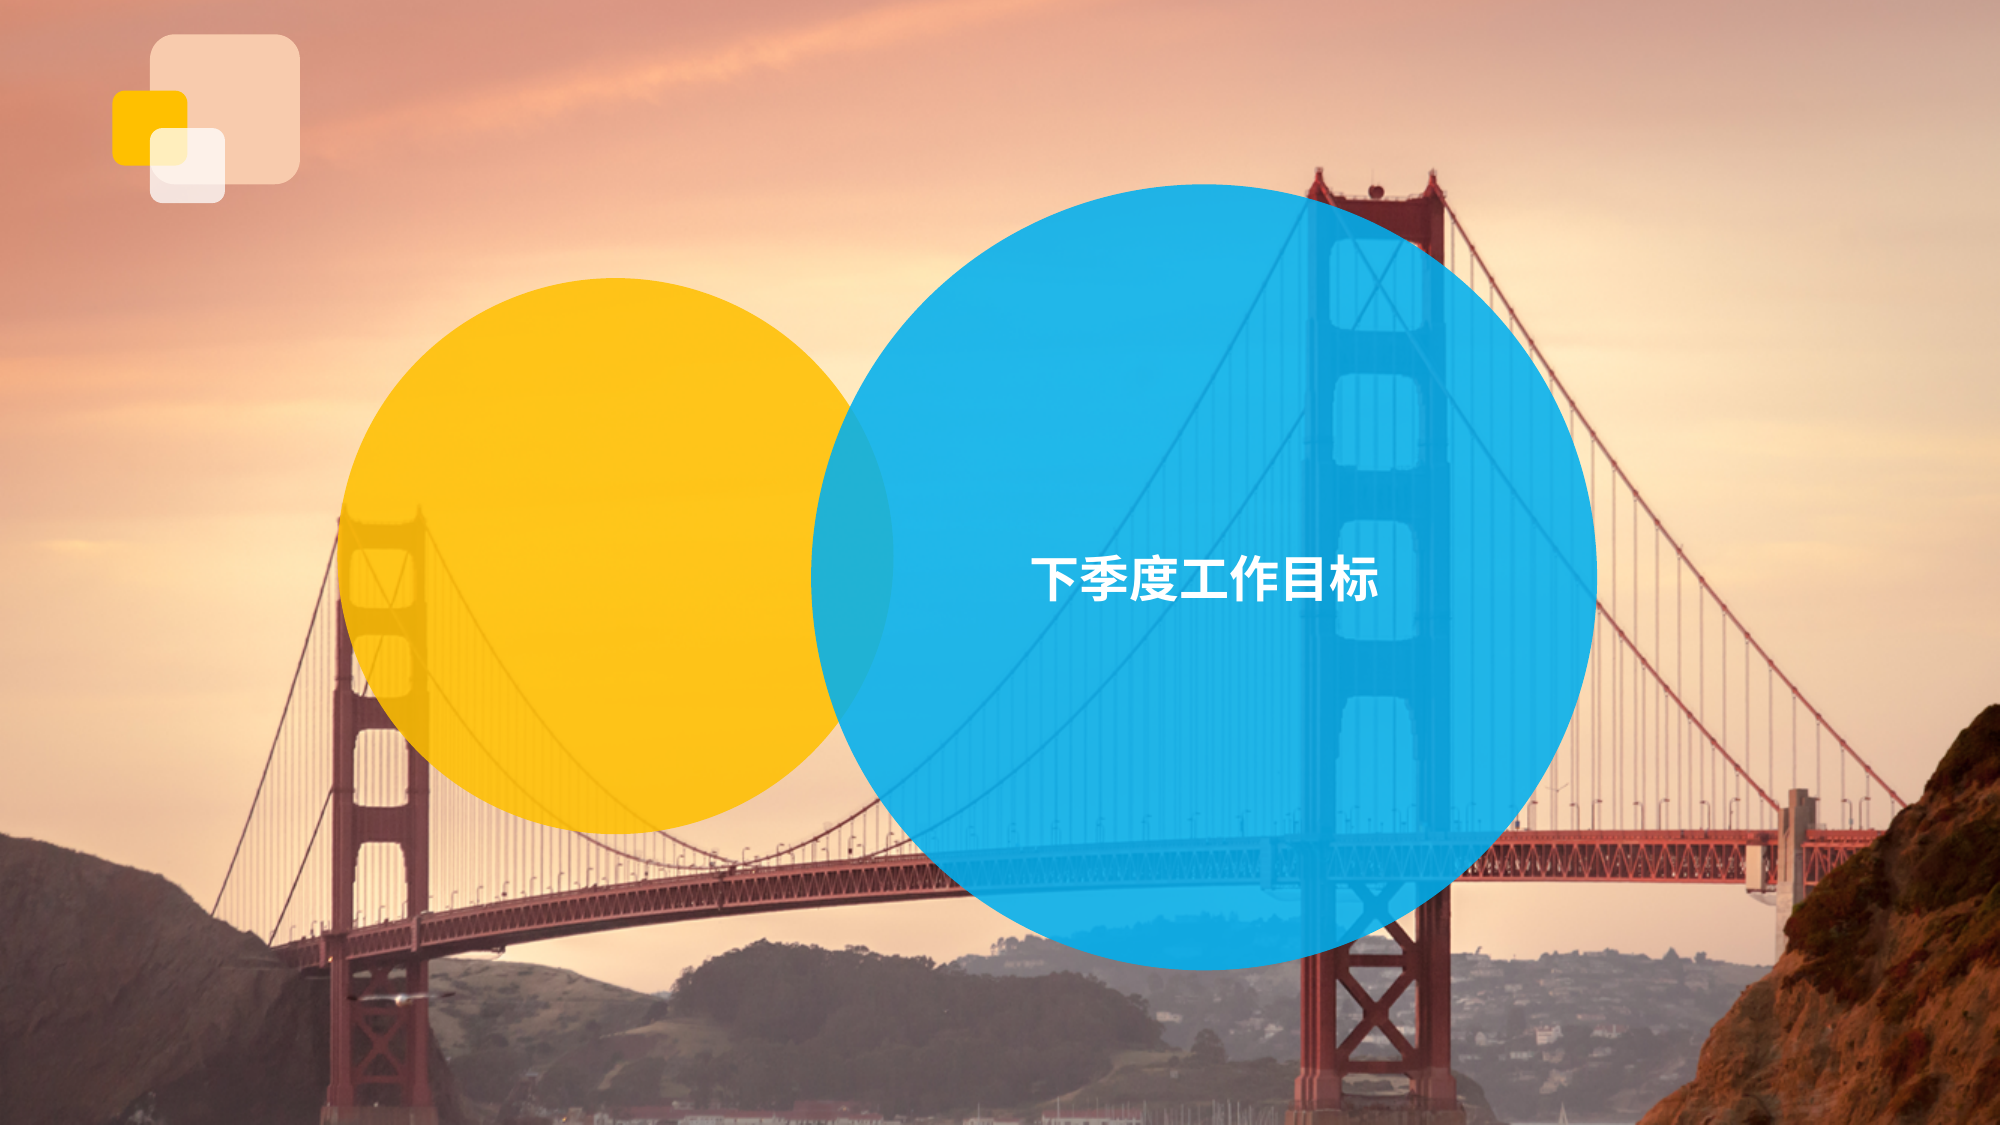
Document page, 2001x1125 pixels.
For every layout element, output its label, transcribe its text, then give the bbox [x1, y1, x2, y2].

picture [0, 0, 2000, 1125]
text_box [148, 126, 226, 205]
text_box [336, 277, 850, 836]
text_box [111, 89, 189, 167]
text_box 下季度工作目标 [810, 183, 1599, 972]
text_box [148, 33, 301, 186]
